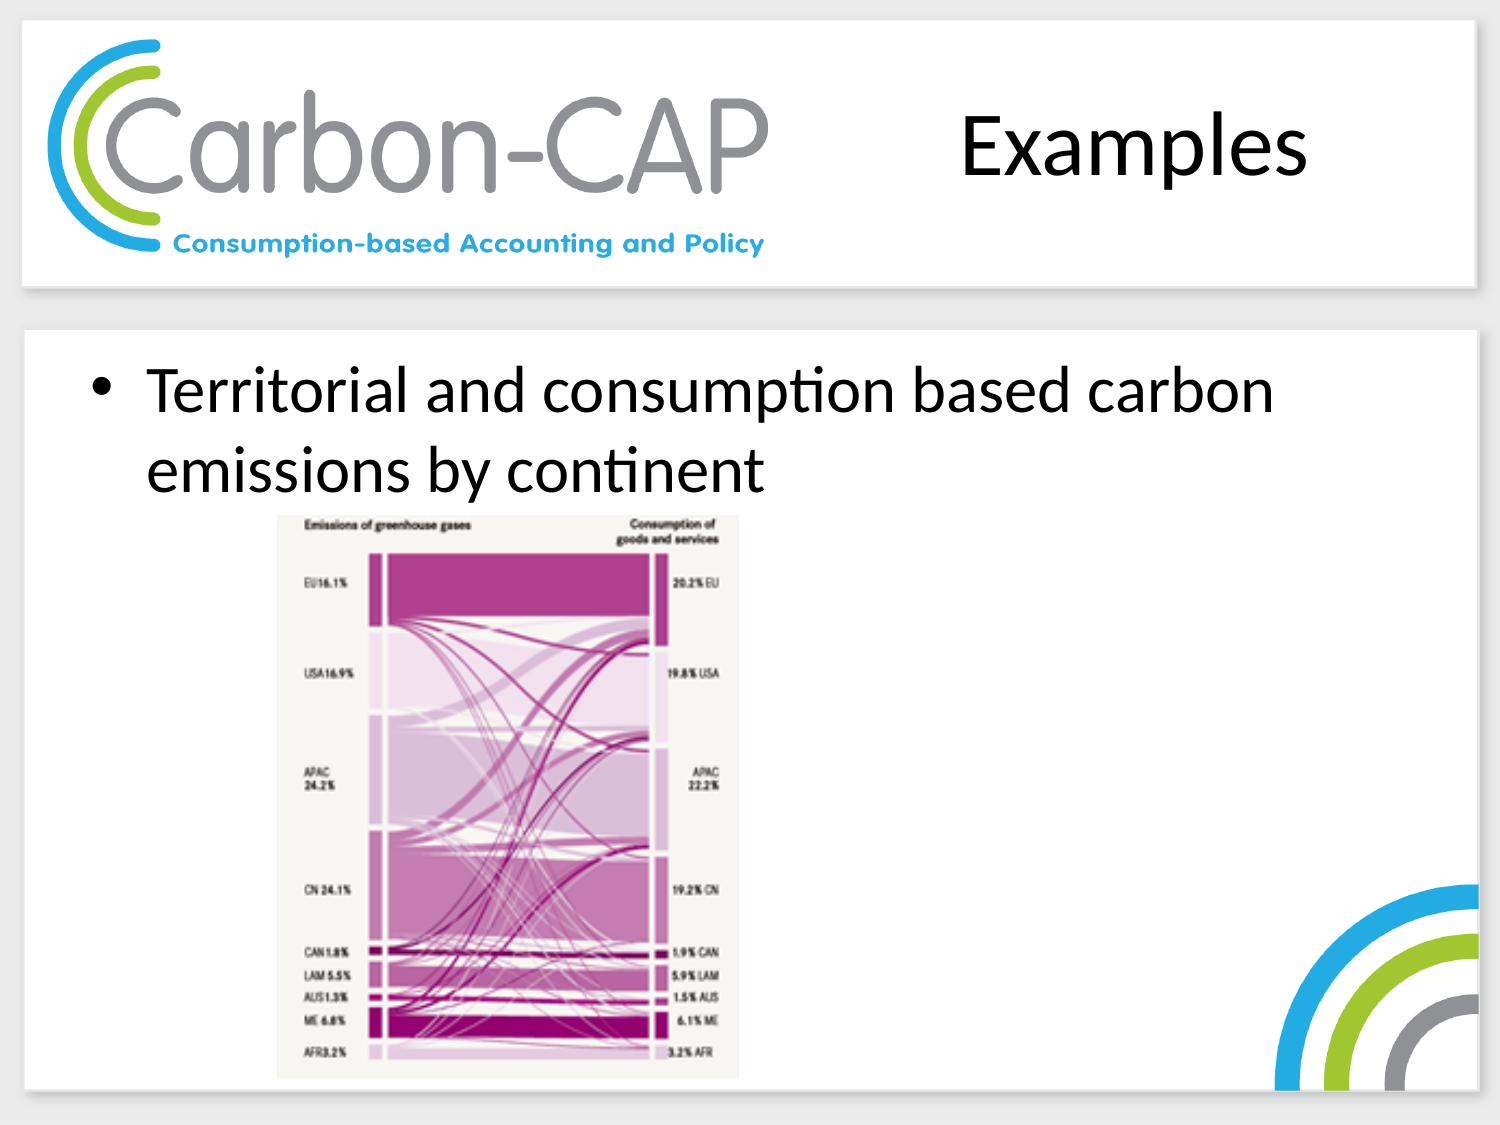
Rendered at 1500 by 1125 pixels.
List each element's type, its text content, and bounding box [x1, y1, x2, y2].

title Examples [844, 45, 1425, 233]
picture [0, 0, 1500, 1125]
list Territorial and consumption based carbon emissions by continent [75, 338, 1425, 516]
